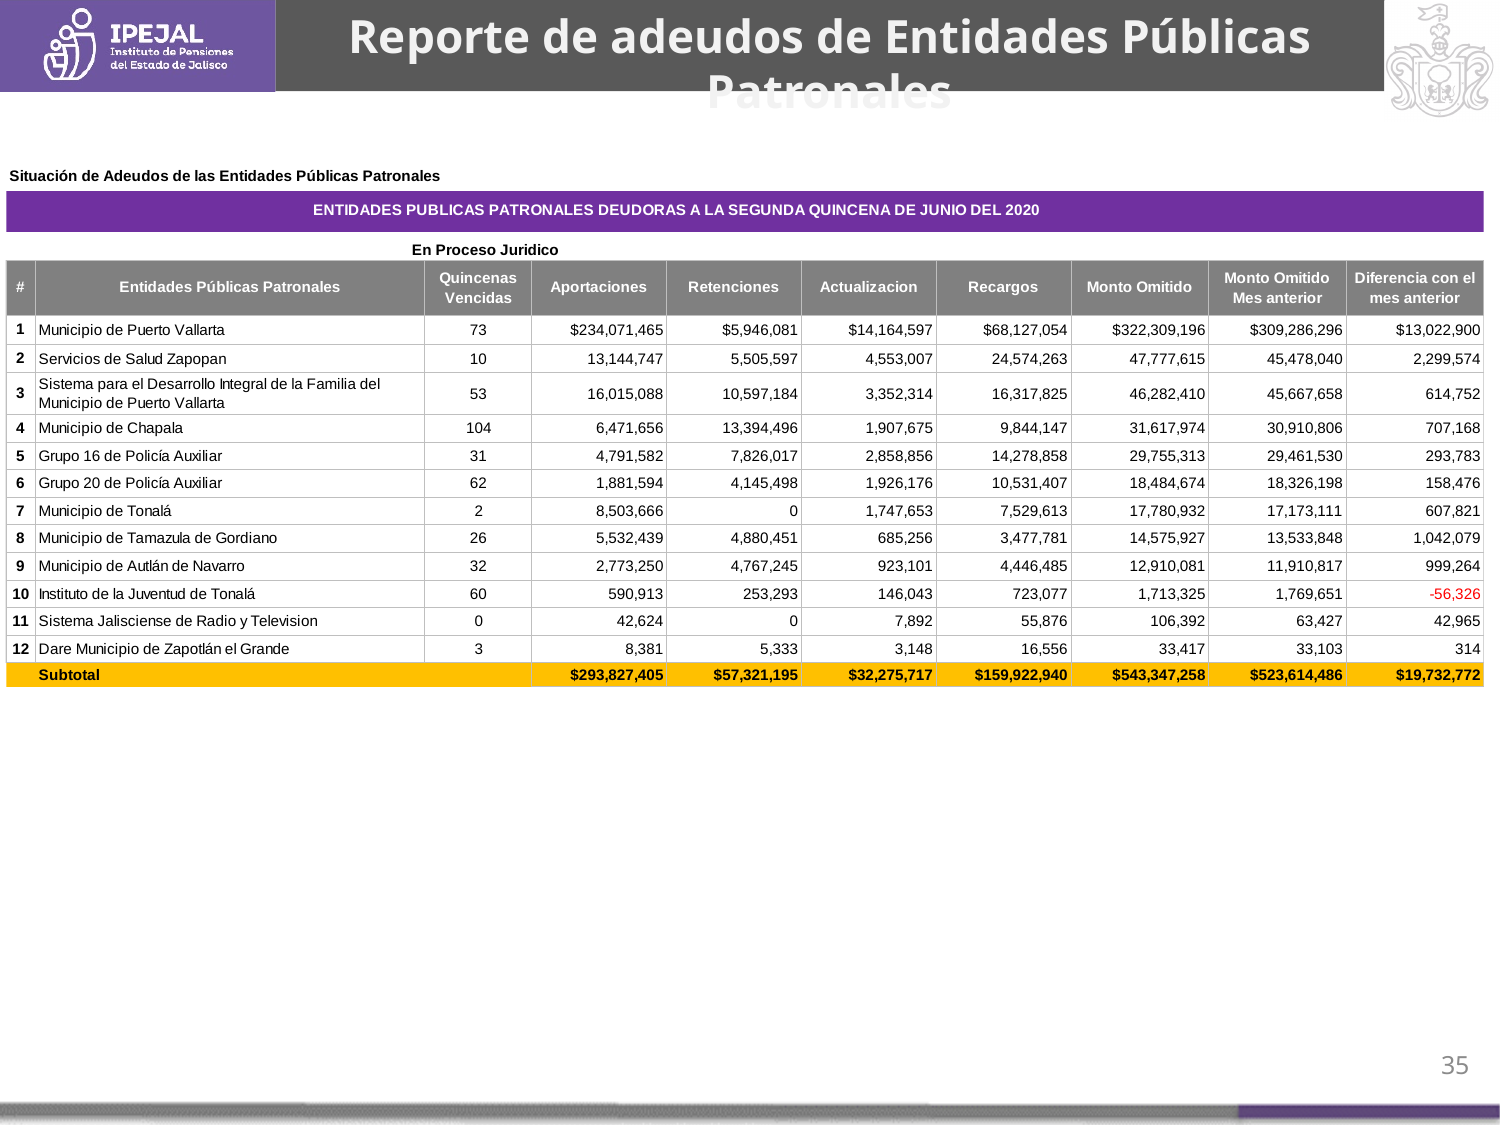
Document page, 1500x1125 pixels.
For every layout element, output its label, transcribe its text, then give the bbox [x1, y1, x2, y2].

picture [0, 0, 276, 92]
slide_number 35 [1134, 1034, 1485, 1095]
picture [0, 1096, 1500, 1125]
text_box Reporte de adeudos de Entidades Públicas Patronales [278, 0, 1382, 91]
picture [5, 165, 1485, 688]
